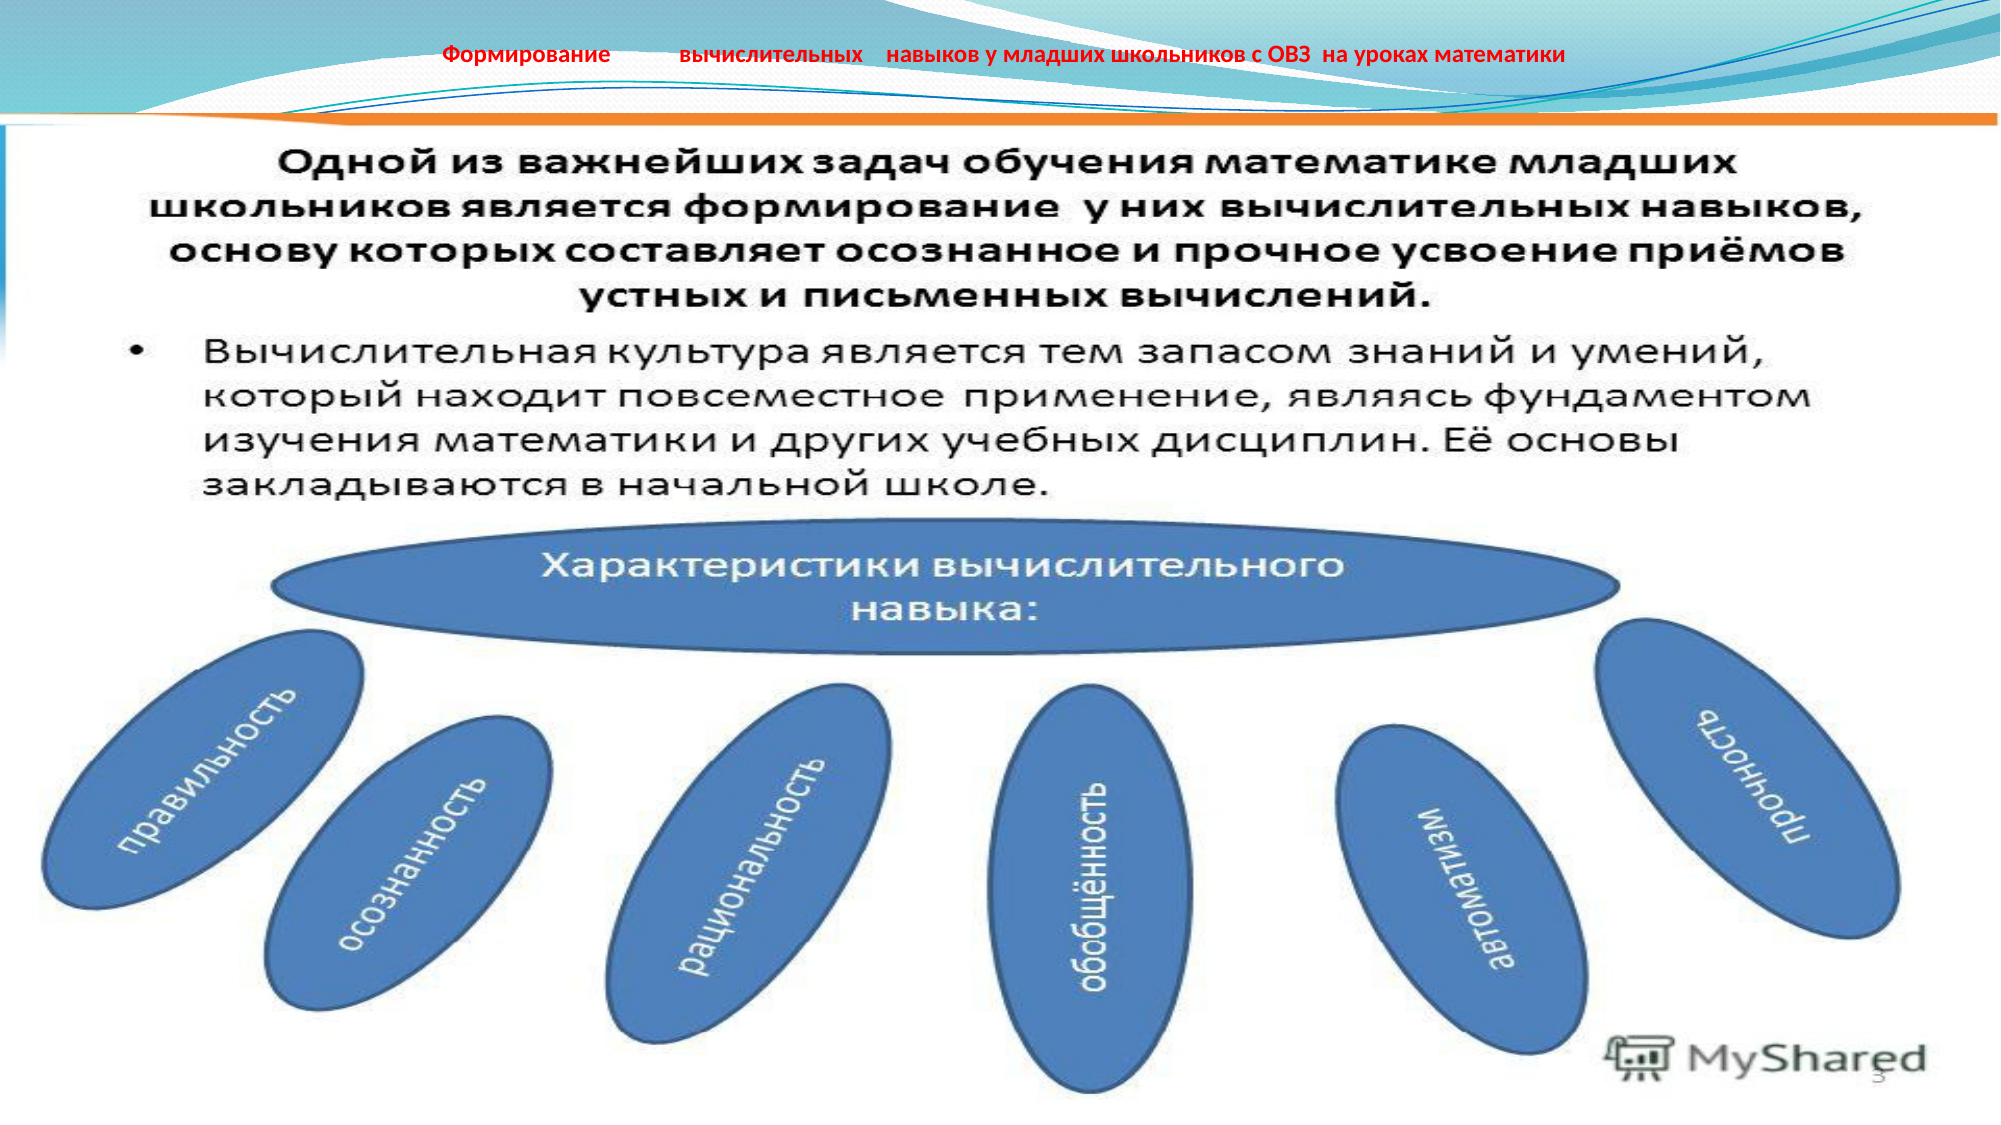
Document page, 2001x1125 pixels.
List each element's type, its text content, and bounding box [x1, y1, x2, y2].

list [0, 113, 2000, 1125]
title Формирование вычислительных навыков у младших школьников с ОВЗ на уроках математики [137, 20, 1863, 68]
